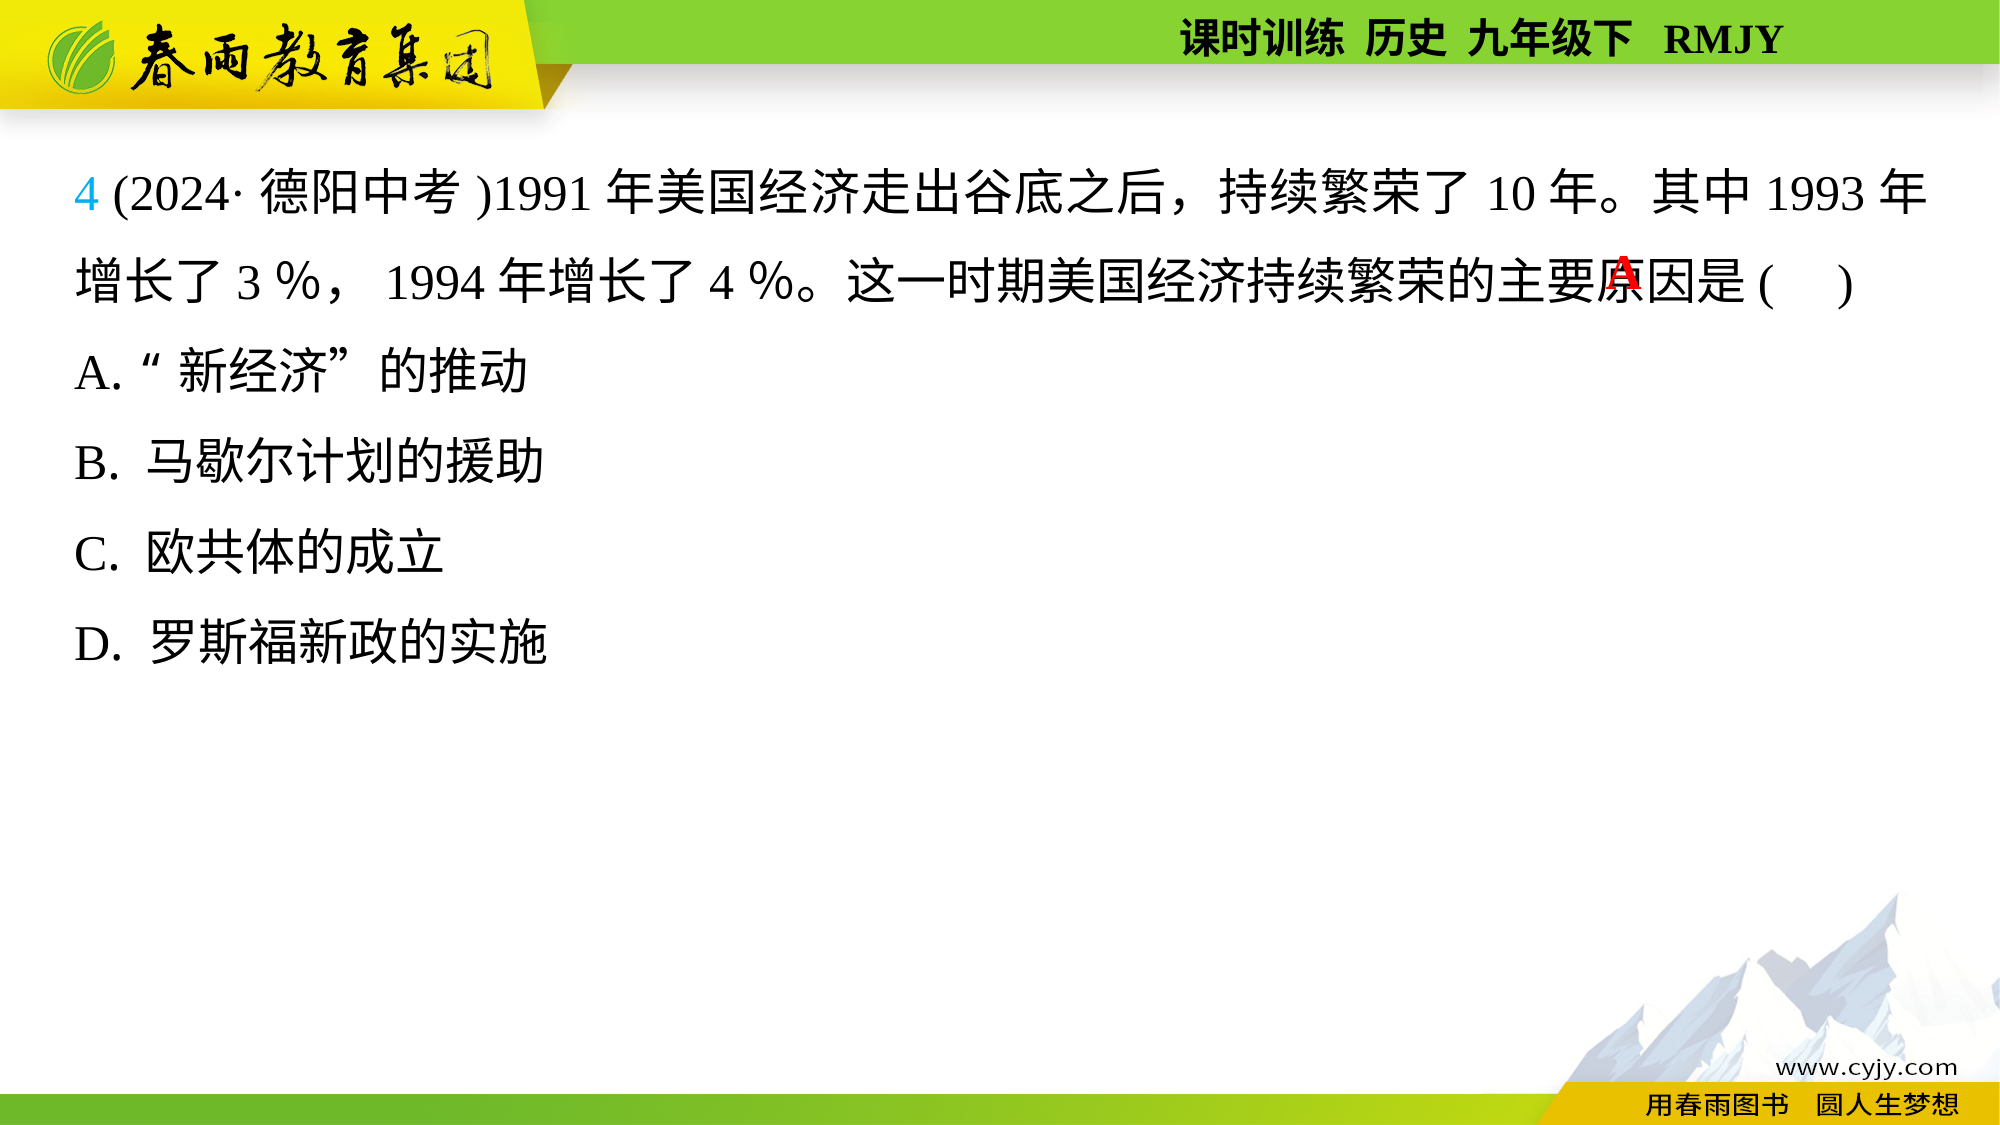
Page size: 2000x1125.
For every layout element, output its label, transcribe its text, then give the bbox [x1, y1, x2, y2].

list 4 (2024·德阳中考)1991年美国经济走出谷底之后，持续繁荣了10年。其中1993年增长了3％，1994年增长了4％。这一时期美国经济持续繁荣的主要原因是( ) A. “新经济”的推动 B. 马歇尔计划的援助 C. 欧共体的成立 D. 罗斯福新政的实施 [59, 122, 1944, 683]
picture [0, 0, 2000, 1125]
text_box A [1590, 231, 1657, 307]
